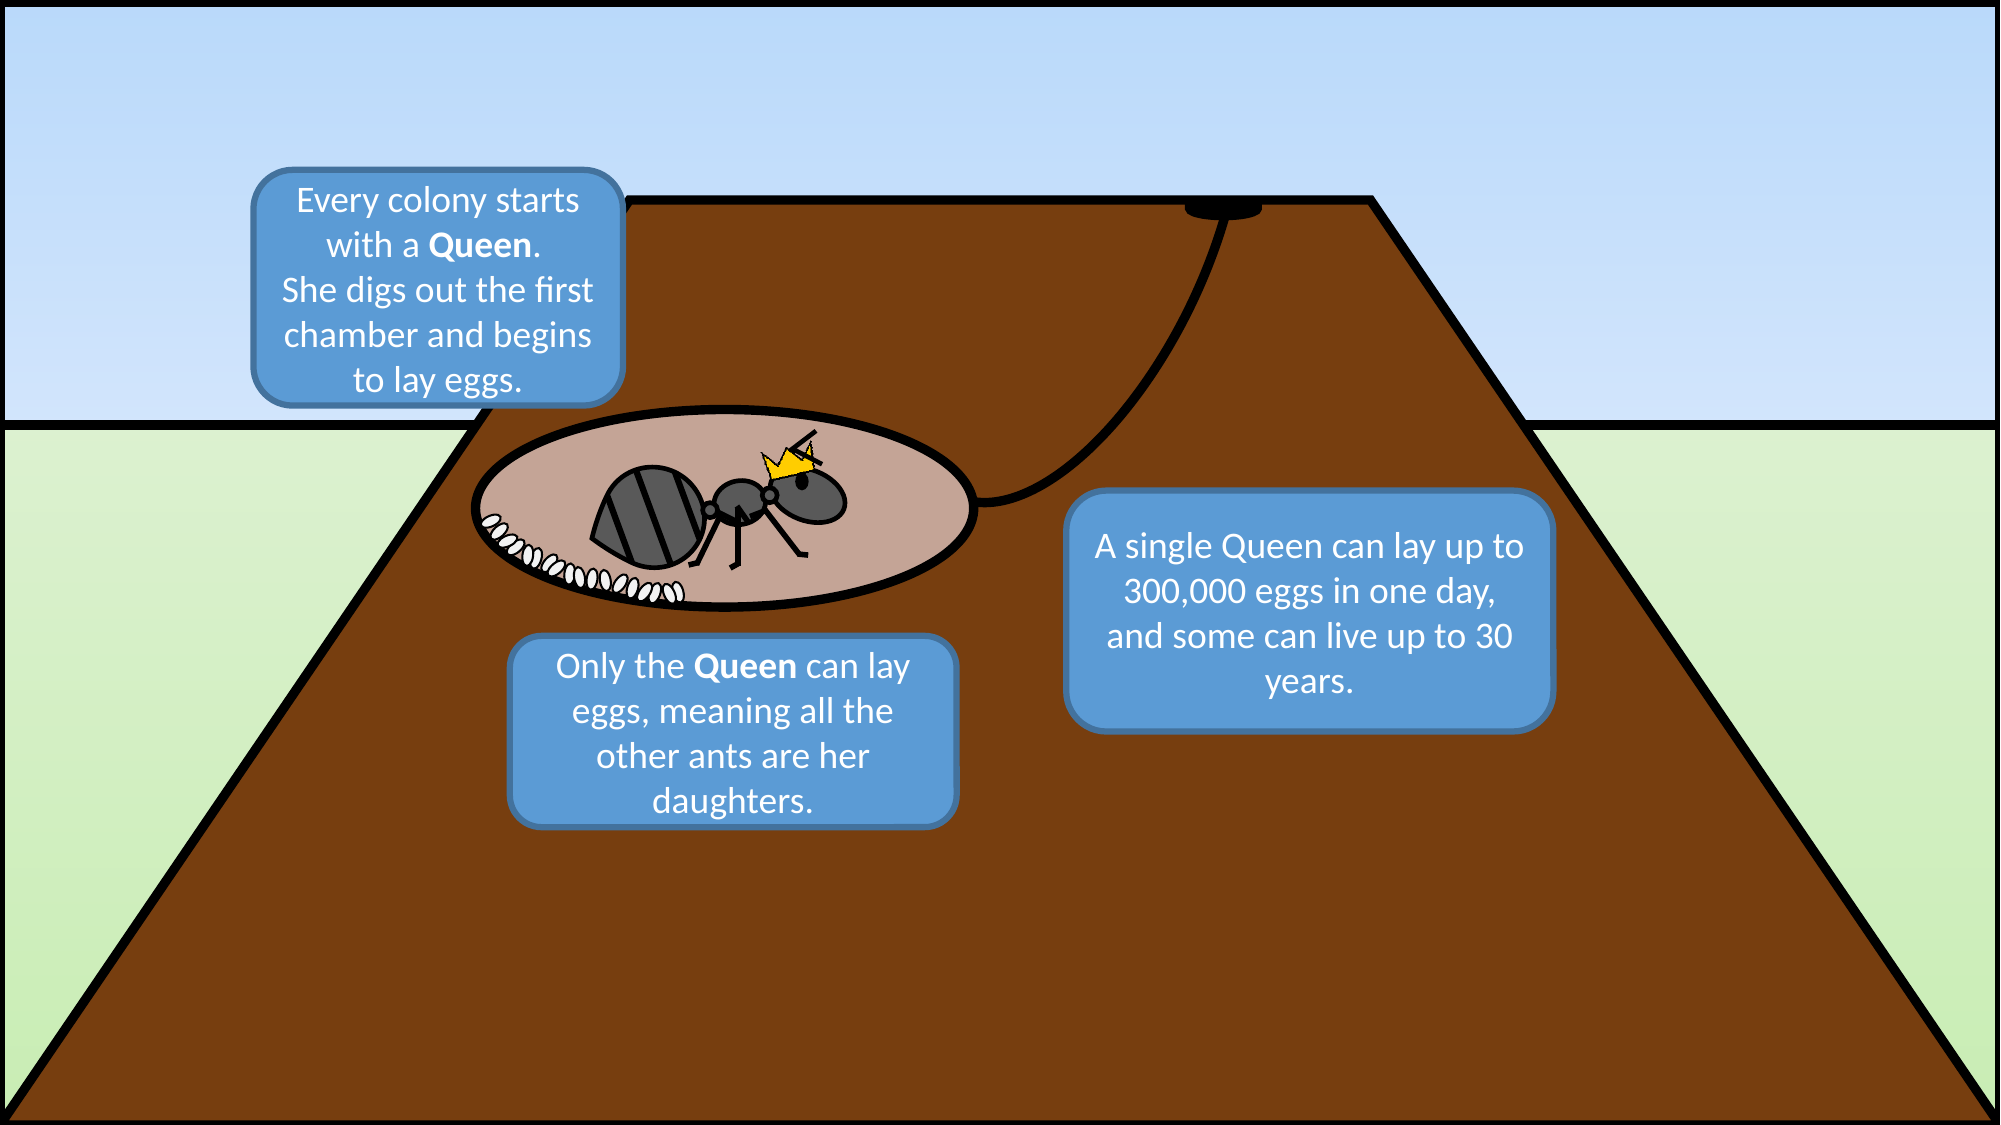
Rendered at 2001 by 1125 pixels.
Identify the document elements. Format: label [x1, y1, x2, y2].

text_box [0, 1, 2000, 1125]
text_box [253, 0, 1258, 613]
